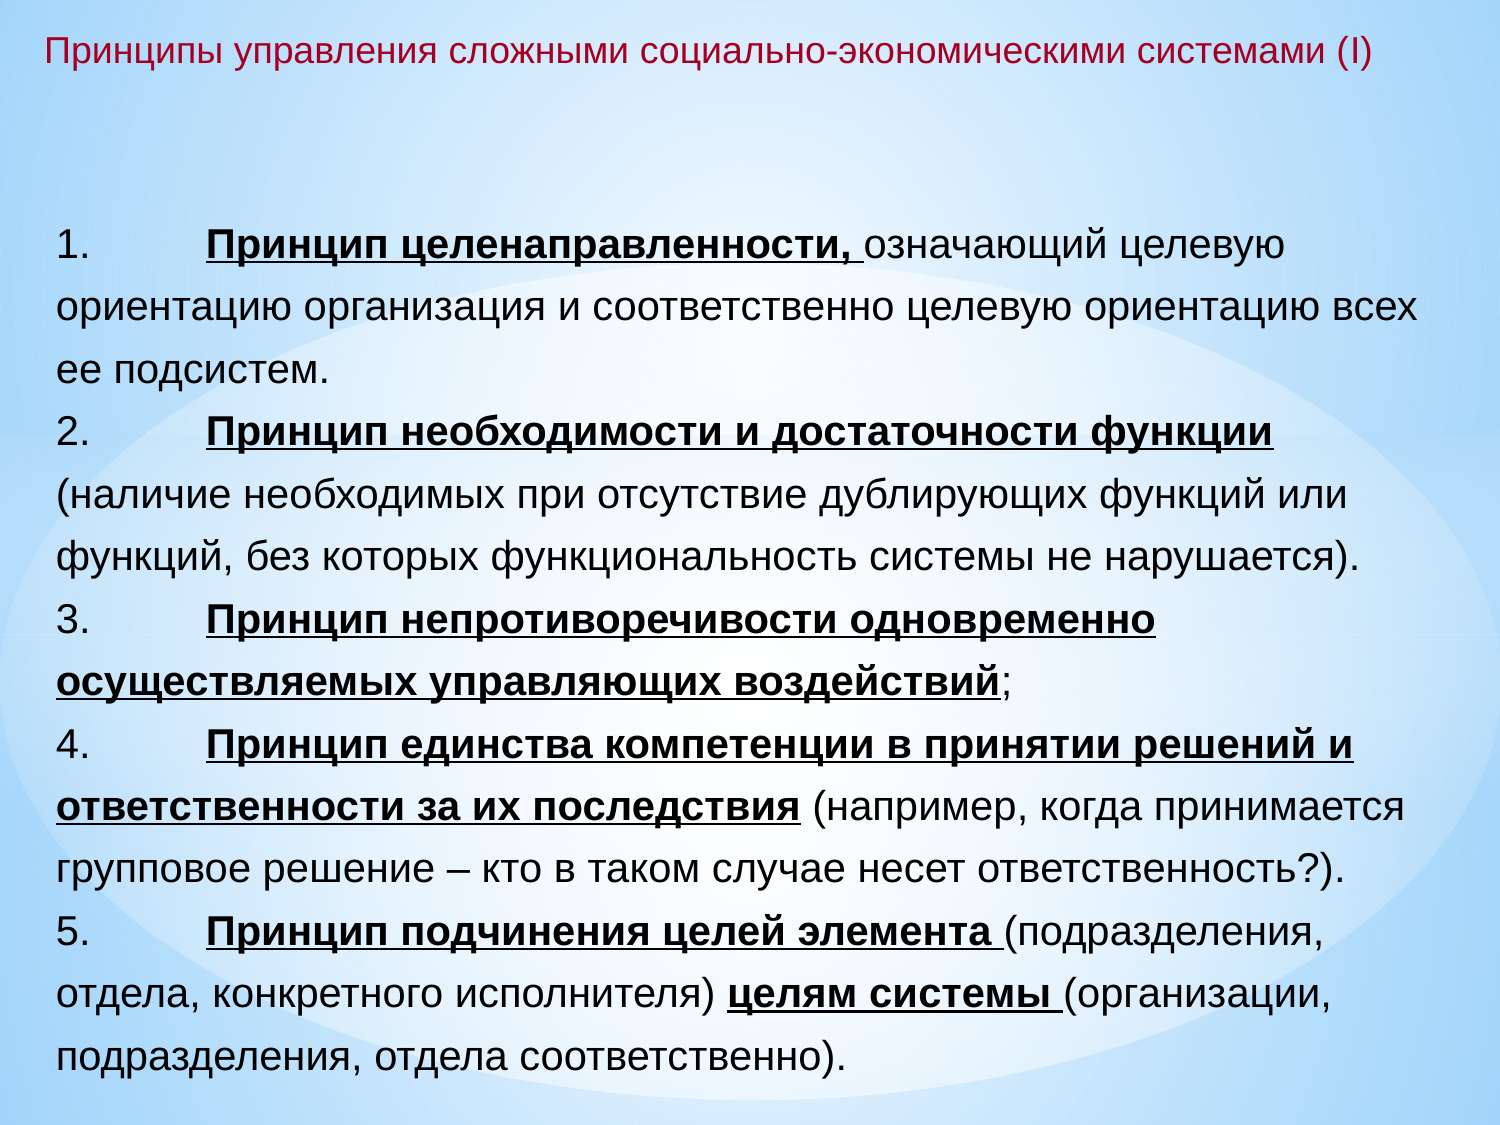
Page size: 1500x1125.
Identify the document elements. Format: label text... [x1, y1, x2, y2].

text_box [123, 255, 1424, 338]
text_box Принципы управления сложными социально-экономическими системами (I) [29, 18, 1459, 79]
text_box 1. Принцип целенаправленности, означающий целевую ориентацию организация и соответственно целевую ориентацию всех ее подсистем. 2. Принцип необходимости и достаточности функции (наличие необходимых при отсутствие дублирующих функций или функций, без которых функциональность системы не нарушается). 3. Принцип непротиворечивости одновременно осуществляемых управляющих воздействий; 4. Принцип единства компетенции в принятии решений и ответственности за их последствия (например, когда принимается групповое решение – кто в таком случае несет ответственность?). 5. Принцип подчинения целей элемента (подразделения, отдела, конкретного исполнителя) целям системы (организации, подразделения, отдела соответственно). [41, 196, 1459, 1087]
